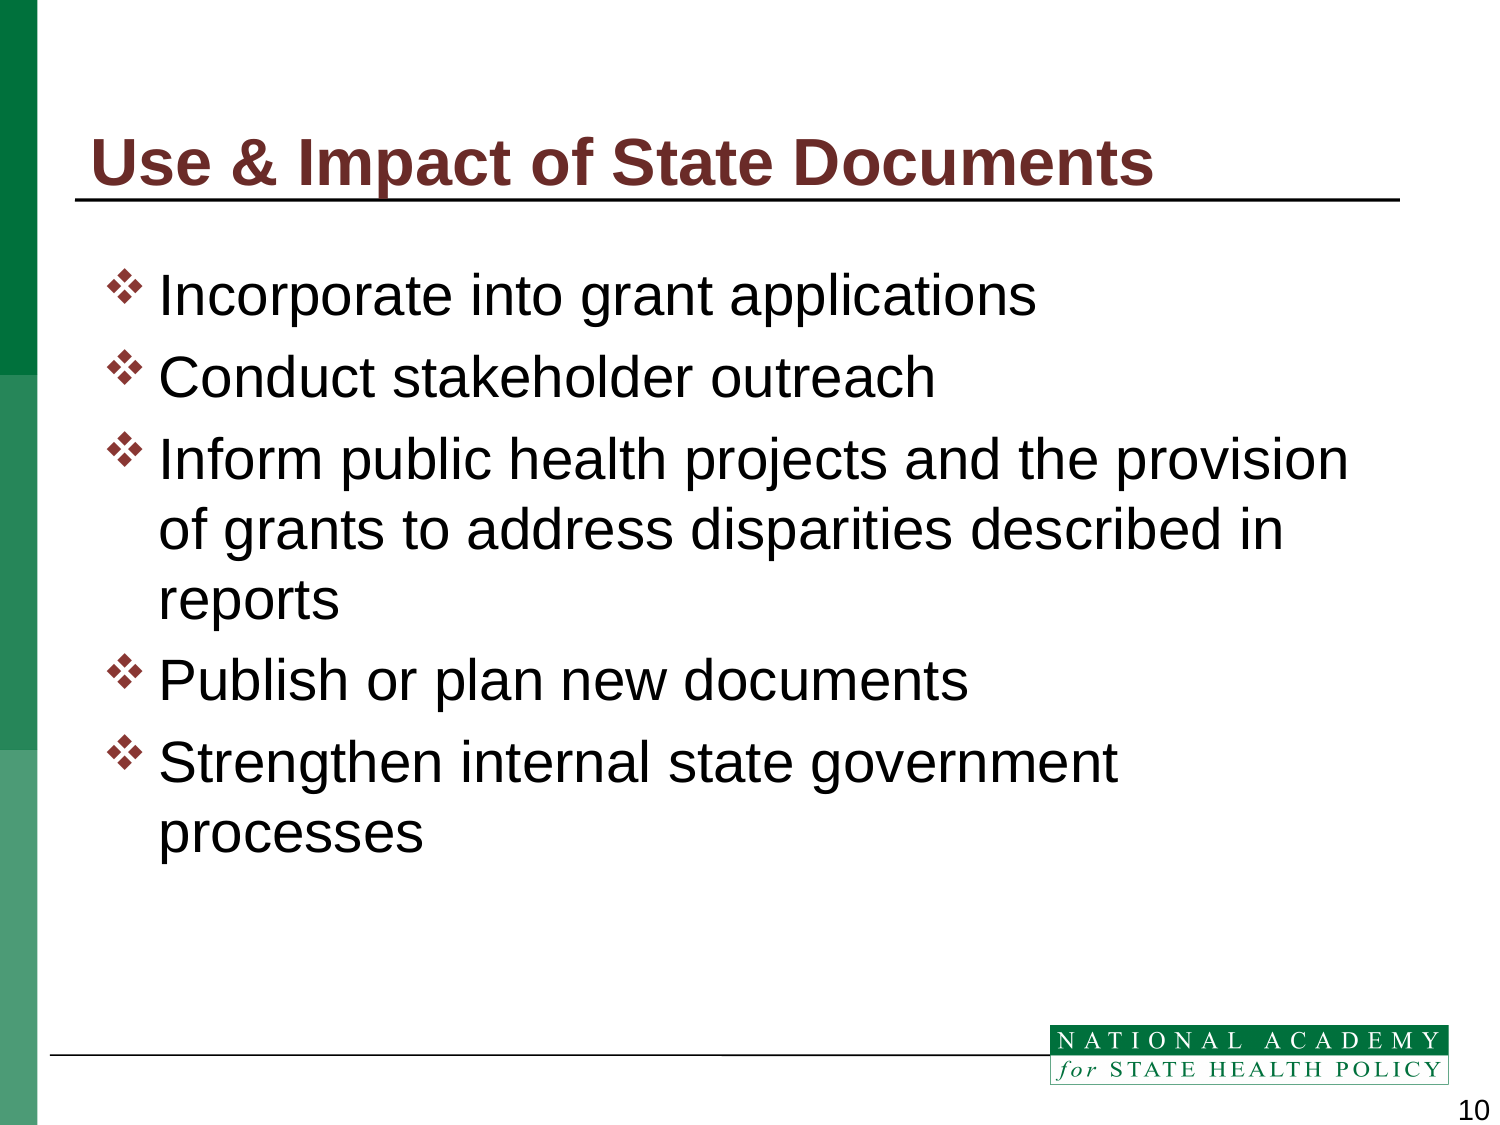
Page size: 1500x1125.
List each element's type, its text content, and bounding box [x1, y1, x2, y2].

title Use & Impact of State Documents [75, 62, 1400, 207]
picture [1050, 1025, 1450, 1086]
list Incorporate into grant applications Conduct stakeholder outreach Inform public health projects and the provision of grants to address disparities described in reports Publish or plan new documents Strengthen internal state government processes [87, 249, 1412, 913]
slide_number 10 [1430, 1084, 1500, 1125]
